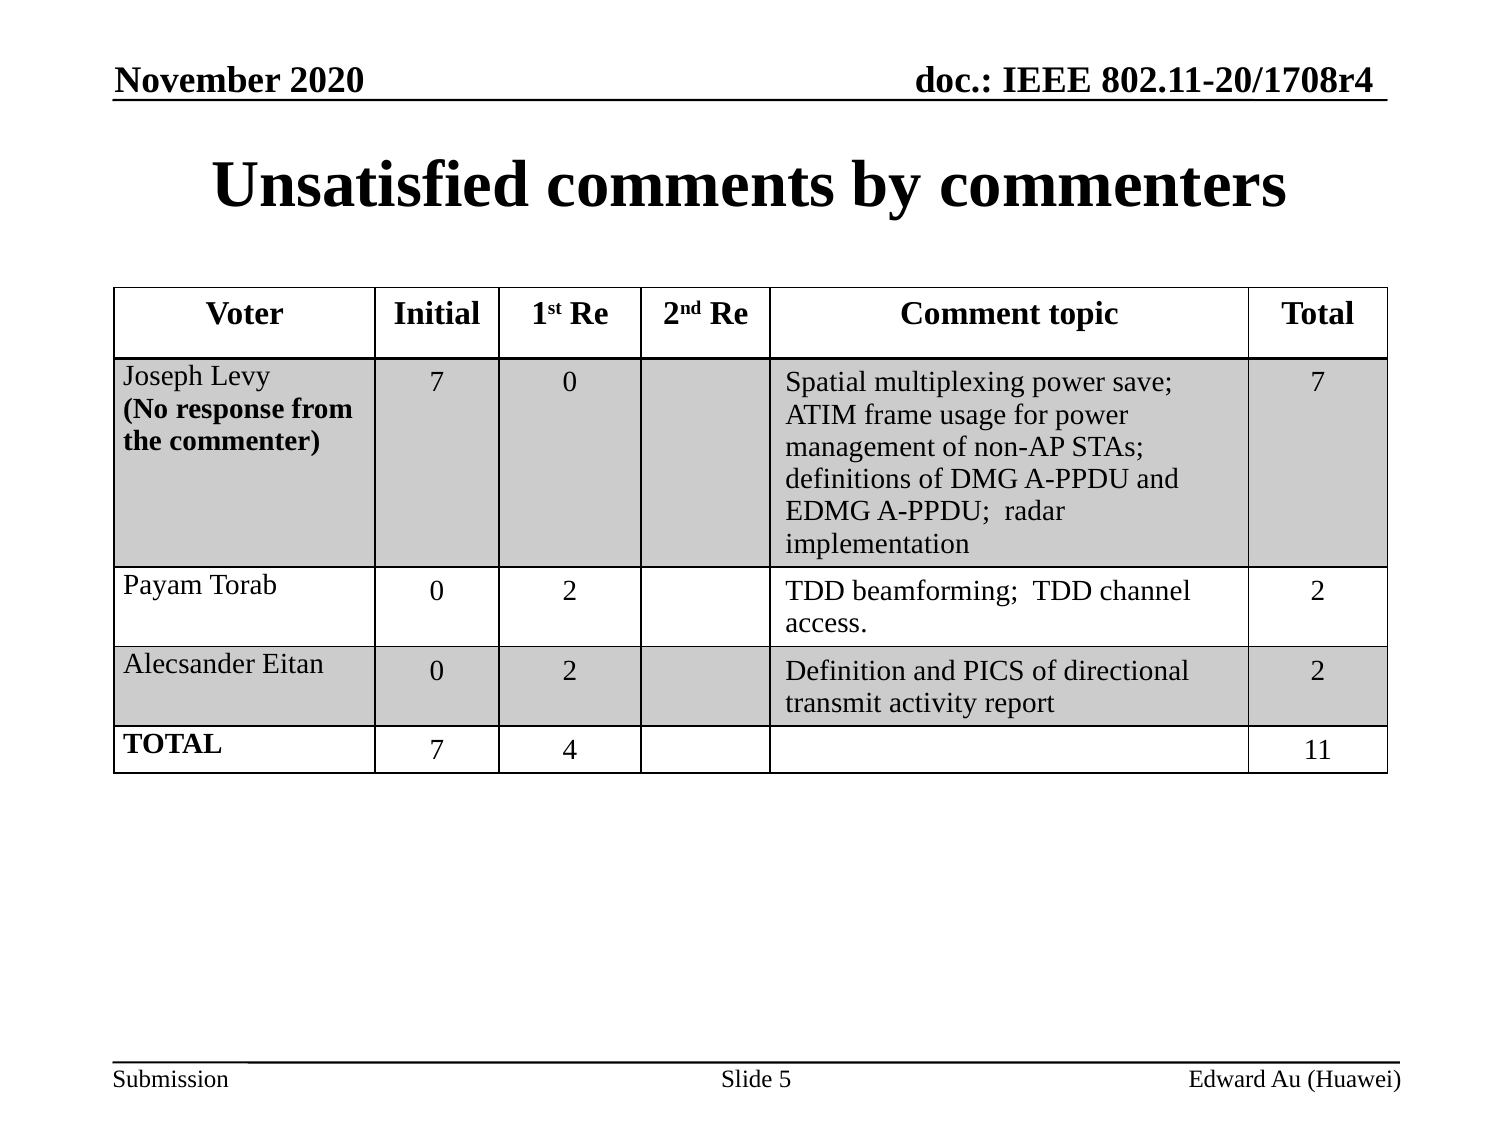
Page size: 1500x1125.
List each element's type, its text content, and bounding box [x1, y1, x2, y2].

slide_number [114, 54, 368, 101]
table_cell 4 [500, 727, 640, 772]
table_cell [642, 647, 769, 725]
table_cell Spatial multiplexing power save; ATIM frame usage for power management of non-AP STAs; definitions of DMG A-PPDU and EDMG A-PPDU; radar implementation [771, 360, 1248, 566]
table_cell 7 [1249, 360, 1387, 566]
table_header Initial [376, 288, 498, 357]
table_header Comment topic [771, 288, 1248, 357]
table_header 1st Re [500, 288, 640, 357]
table_cell [771, 727, 1248, 772]
table_cell 2 [500, 568, 640, 646]
table_cell Joseph Levy (No response from the commenter) [115, 360, 374, 566]
slide_number Slide 5 [712, 1061, 800, 1093]
table_cell 7 [376, 727, 498, 772]
table_cell 7 [376, 360, 498, 566]
footer Edward Au (Huawei) [1185, 1061, 1402, 1093]
table_cell [642, 568, 769, 646]
table_cell 0 [376, 647, 498, 725]
table_cell 2 [1249, 568, 1387, 646]
table_cell [642, 727, 769, 772]
table_header 2nd Re [642, 288, 769, 357]
table_header Voter [115, 288, 374, 357]
table_cell 0 [500, 360, 640, 566]
table_header Total [1249, 288, 1387, 357]
table_cell 11 [1249, 727, 1387, 772]
table_cell TDD beamforming; TDD channel access. [771, 568, 1248, 646]
table_cell Alecsander Eitan [115, 647, 374, 725]
table_cell 2 [500, 647, 640, 725]
table_cell 0 [376, 568, 498, 646]
table_cell 2 [1249, 647, 1387, 725]
table_cell Payam Torab [115, 568, 374, 646]
table_cell TOTAL [115, 727, 374, 772]
table_cell Definition and PICS of directional transmit activity report [771, 647, 1248, 725]
title Unsatisfied comments by commenters [52, 112, 1448, 288]
table_cell [642, 360, 769, 566]
